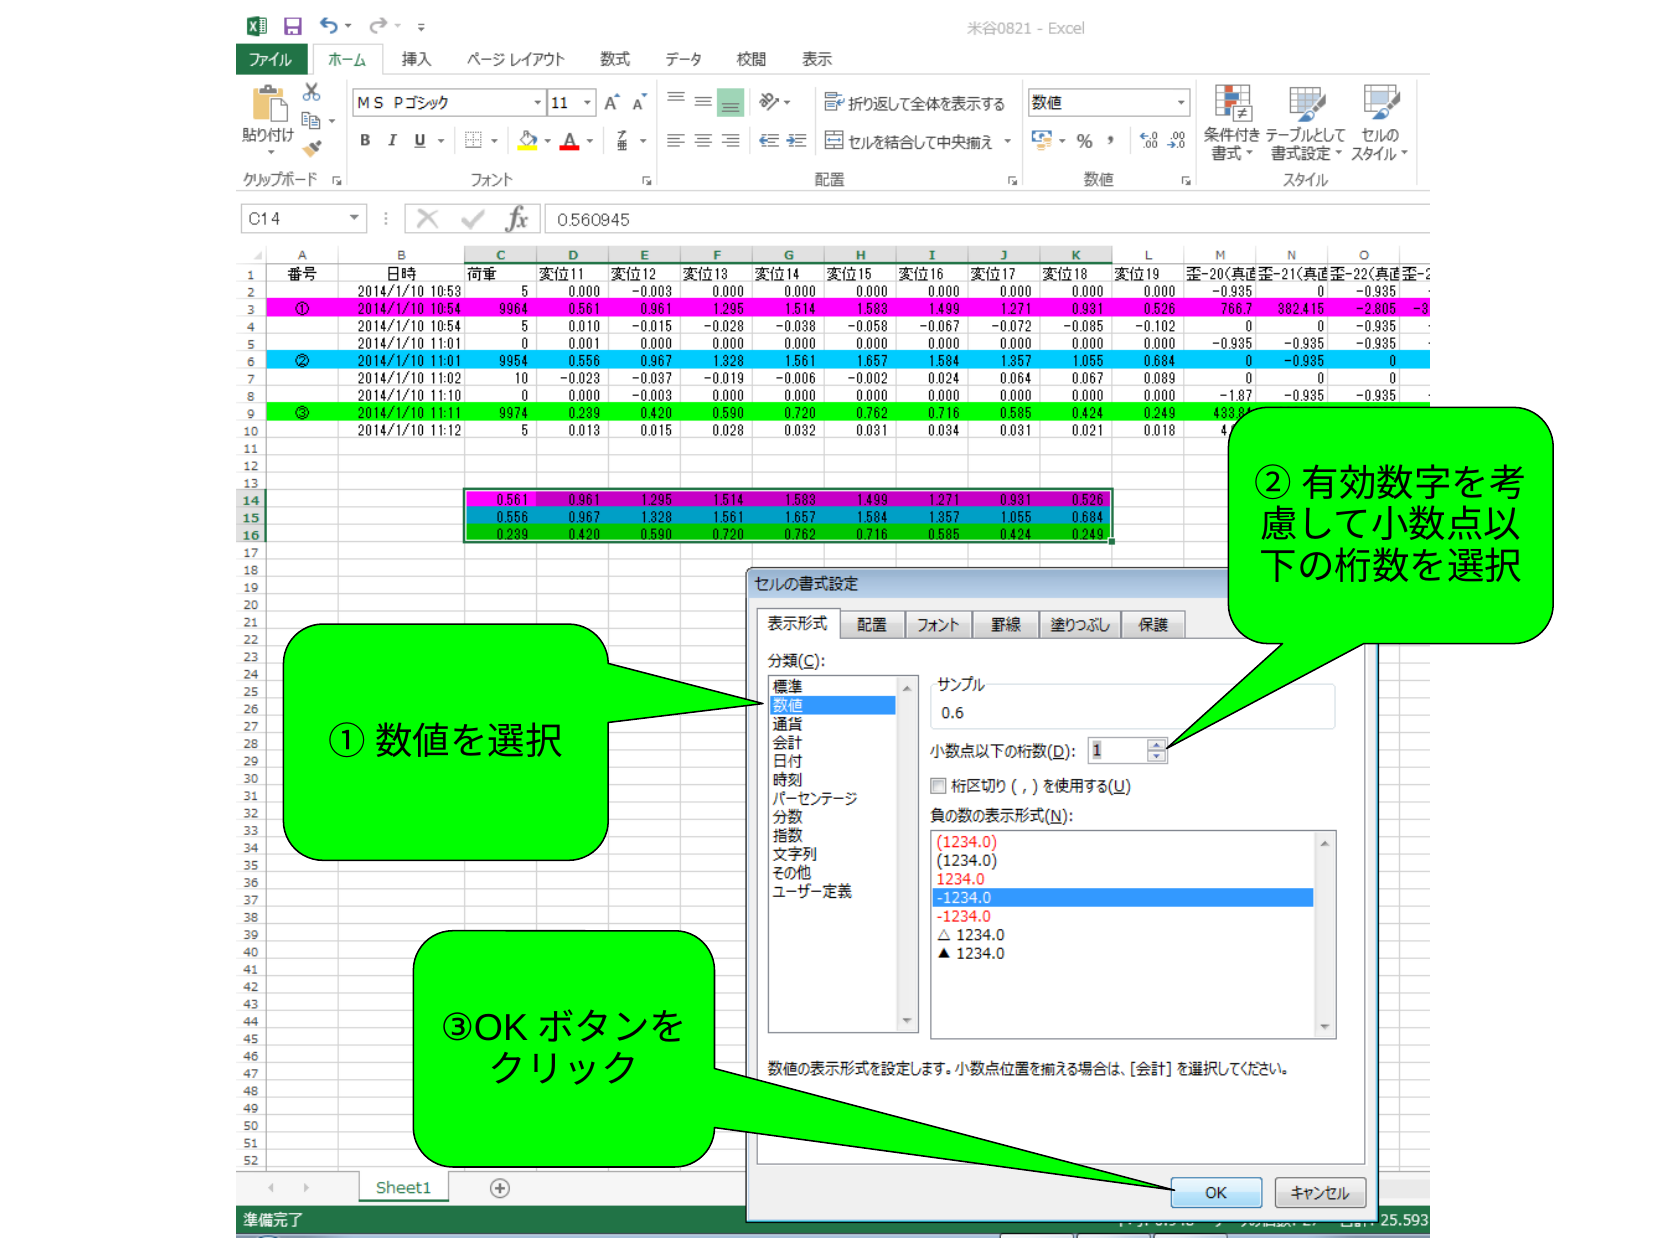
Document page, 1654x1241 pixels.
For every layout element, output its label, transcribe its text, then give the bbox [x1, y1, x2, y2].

text_box ②有効数字を考慮して小数点以下の桁数を選択 [1433, 407, 1554, 644]
picture [235, 14, 1430, 1238]
